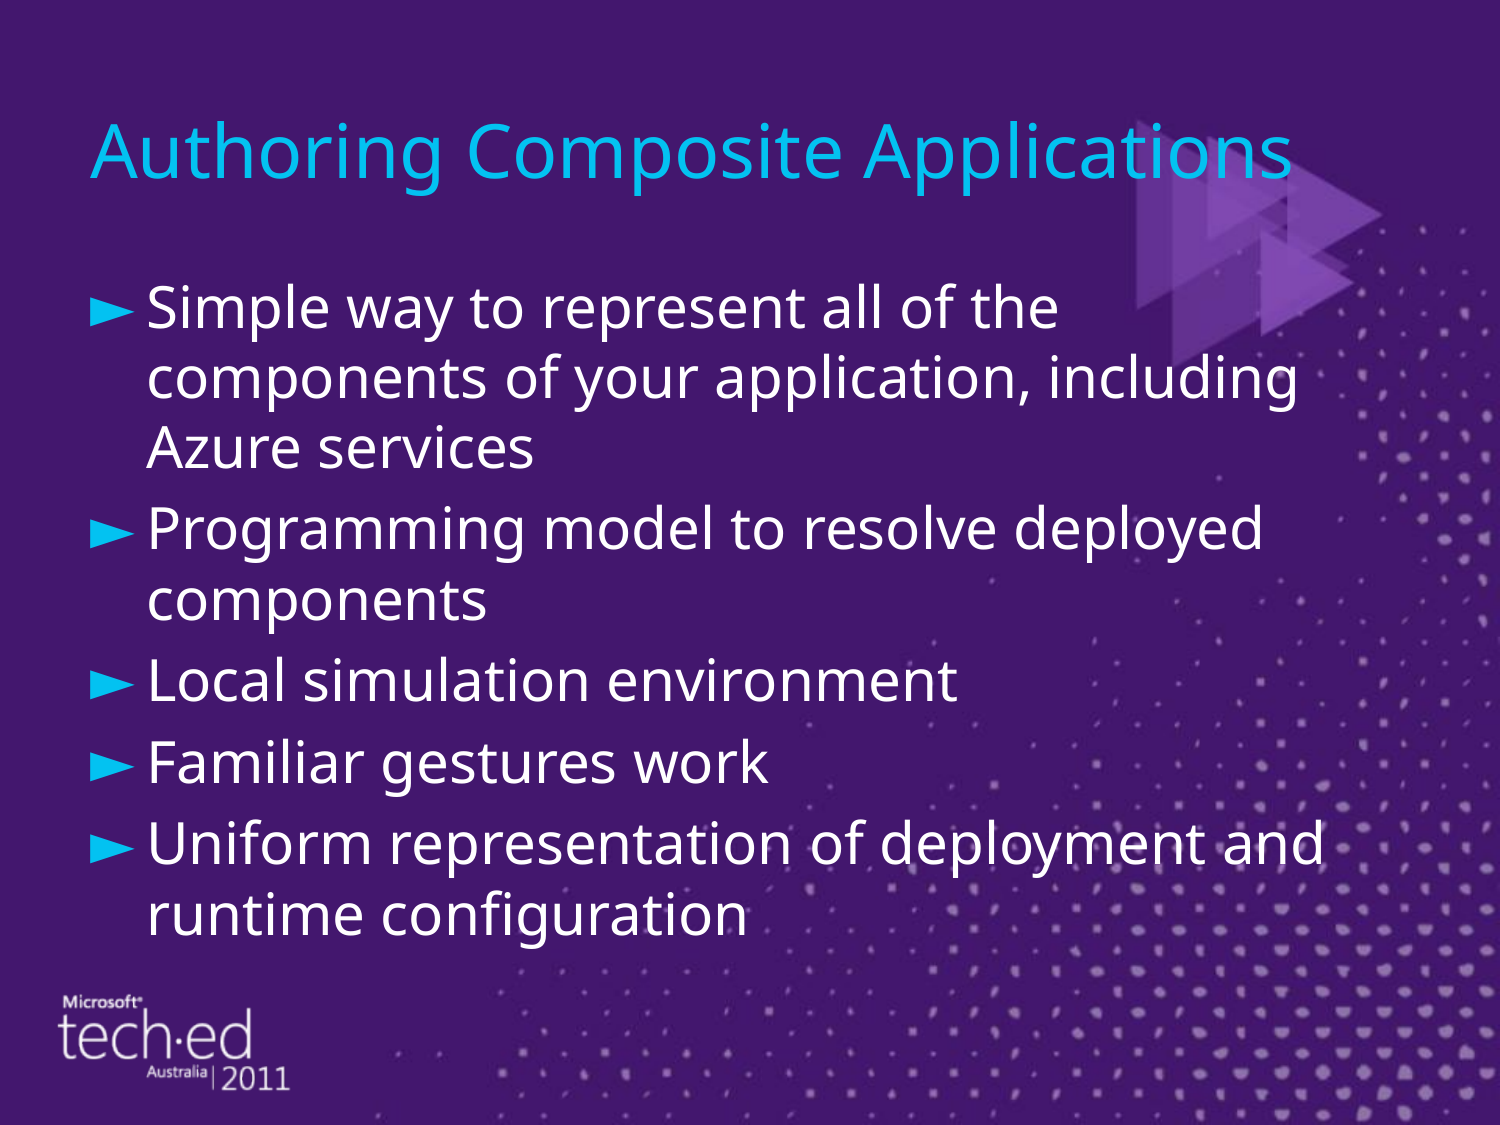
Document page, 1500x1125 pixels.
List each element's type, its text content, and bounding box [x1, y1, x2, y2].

list Simple way to represent all of the components of your application, including Azure services Programming model to resolve deployed components Local simulation environment Familiar gestures work Uniform representation of deployment and runtime configuration [75, 262, 1425, 1005]
picture [0, 0, 1500, 1125]
title Authoring Composite Applications [75, 54, 1425, 243]
